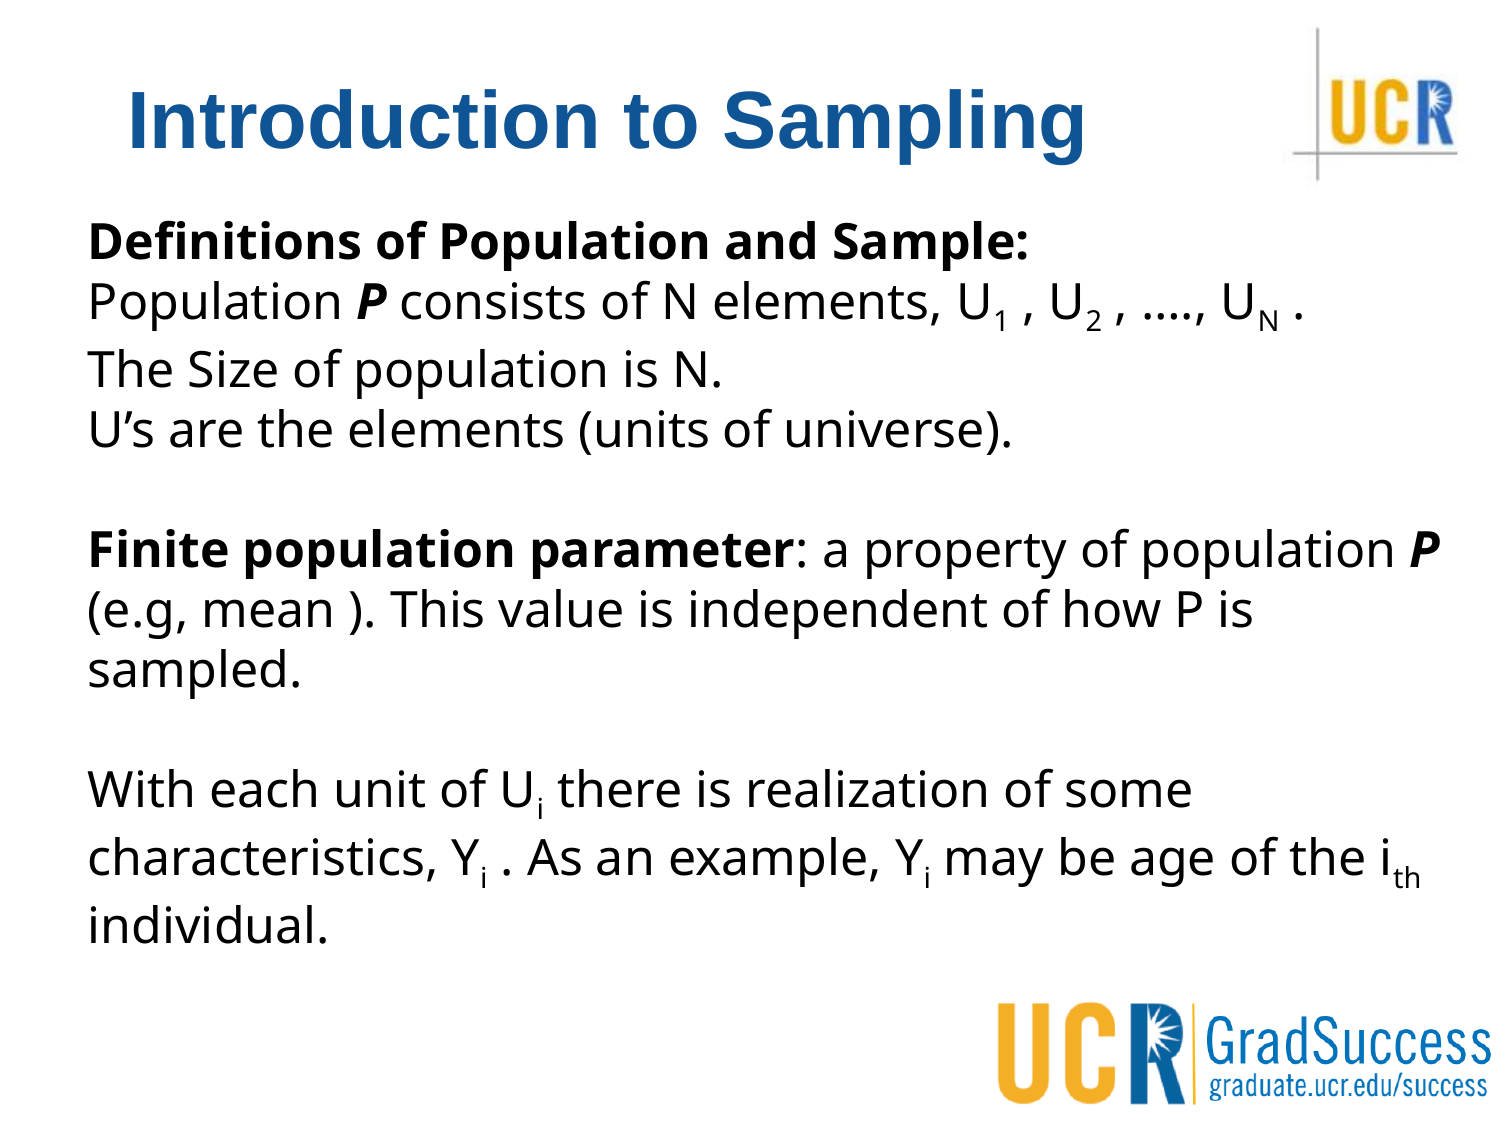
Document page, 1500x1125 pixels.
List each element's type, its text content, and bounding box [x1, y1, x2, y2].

text_box Definitions of Population and Sample: Population P consists of N elements, U1 , U2 , …., UN . The Size of population is N. U’s are the elements (units of universe). Finite population parameter: a property of population P (e.g, mean ). This value is independent of how P is sampled. With each unit of Ui there is realization of some characteristics, Yi . As an example, Yi may be age of the ith individual. [73, 201, 1470, 962]
picture [1282, 0, 1500, 196]
title Introduction to Sampling [112, 13, 1388, 172]
